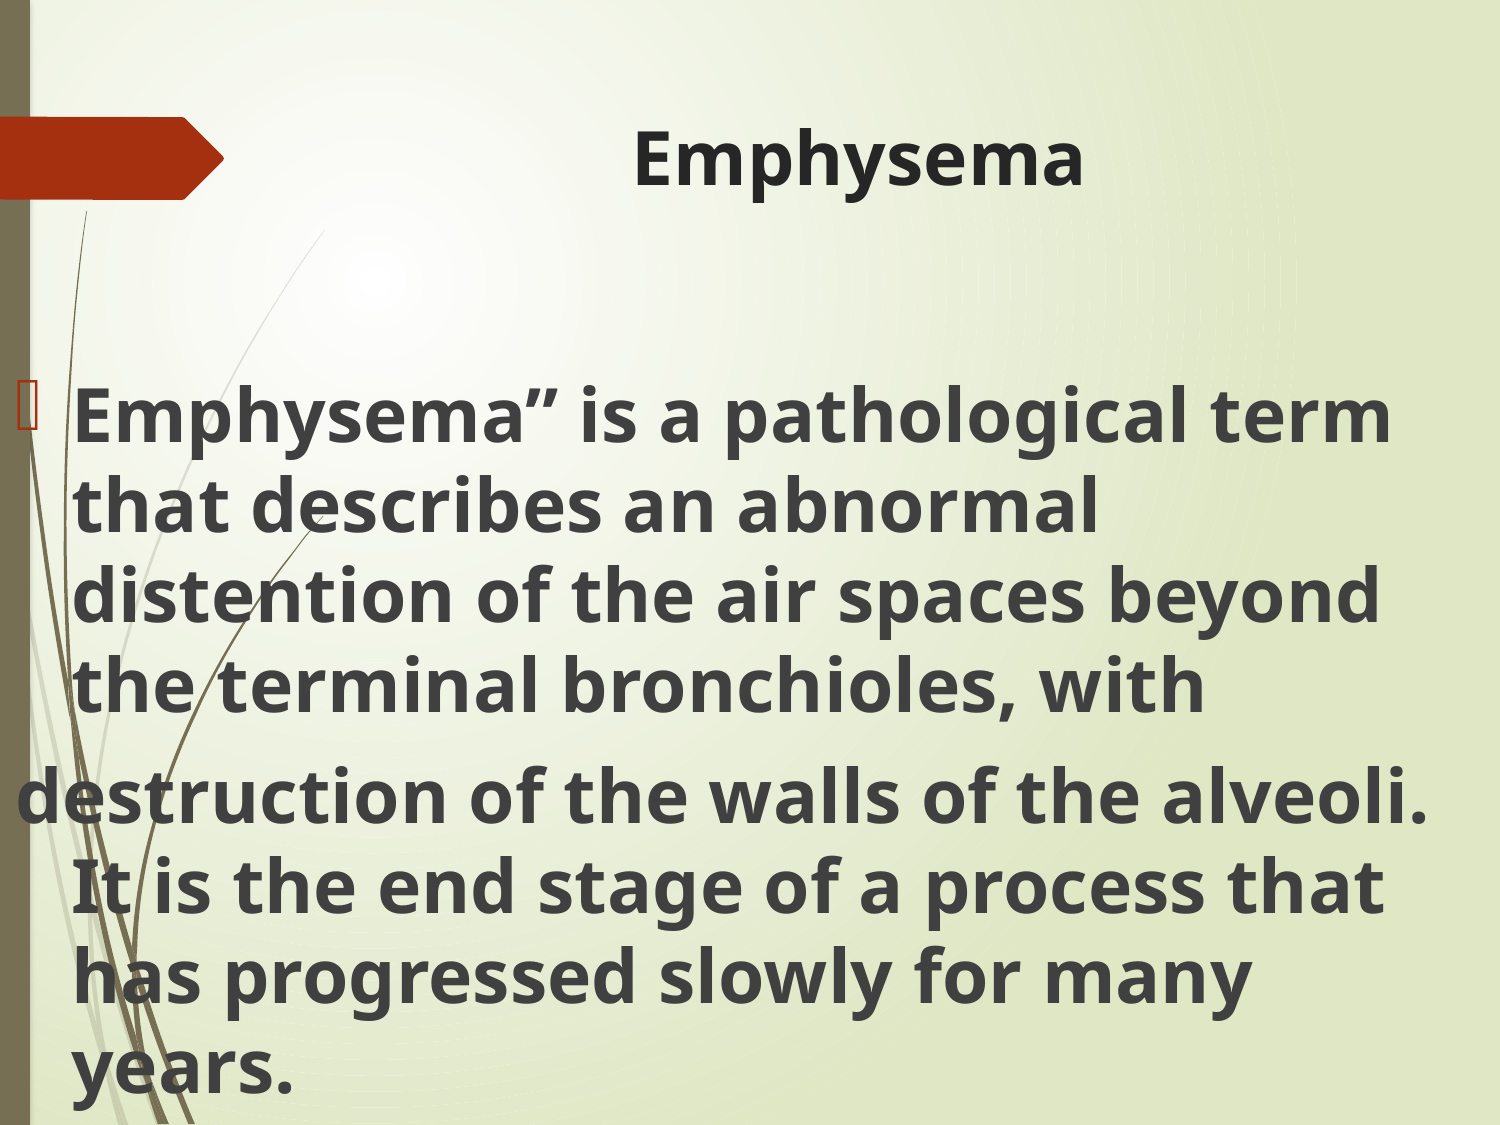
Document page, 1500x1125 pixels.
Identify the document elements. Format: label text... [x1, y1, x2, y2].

list Emphysema” is a pathological term that describes an abnormal distention of the air spaces beyond the terminal bronchioles, with destruction of the walls of the alveoli. It is the end stage of a process that has progressed slowly for many years. [0, 360, 1500, 1125]
title Emphysema [319, 102, 1400, 313]
